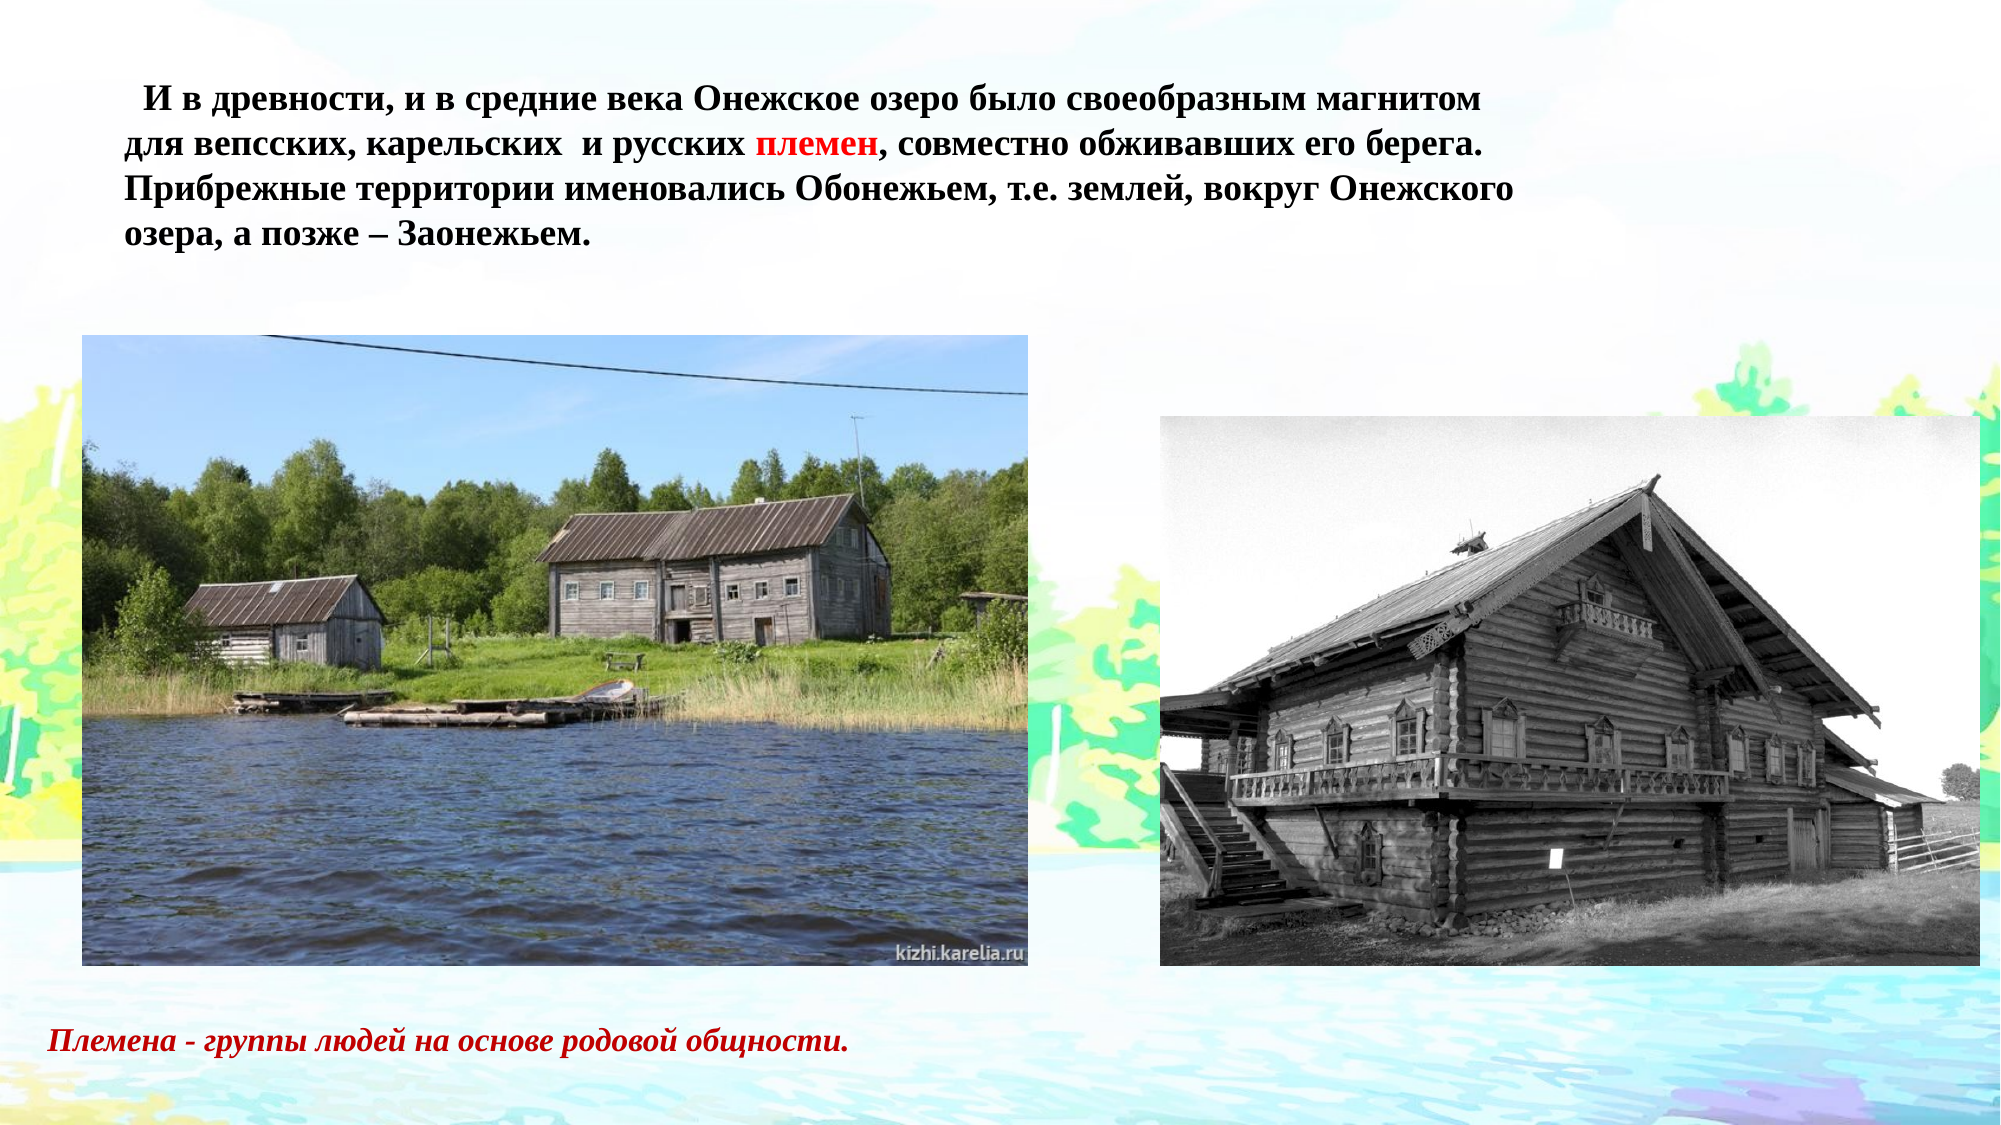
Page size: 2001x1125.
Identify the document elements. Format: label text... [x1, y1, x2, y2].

picture [0, 0, 2001, 1125]
text_box И в древности, и в средние века Онежское озеро было своеобразным магнитом для вепсских, карельских и русских племен, совместно обживавших его берега. Прибрежные территории именовались Обонежьем, т.е. землей, вокруг Онежского озера, а позже – Заонежьем. [109, 65, 1552, 261]
text_box Племена - группы людей на основе родовой общности. [32, 1010, 1078, 1066]
